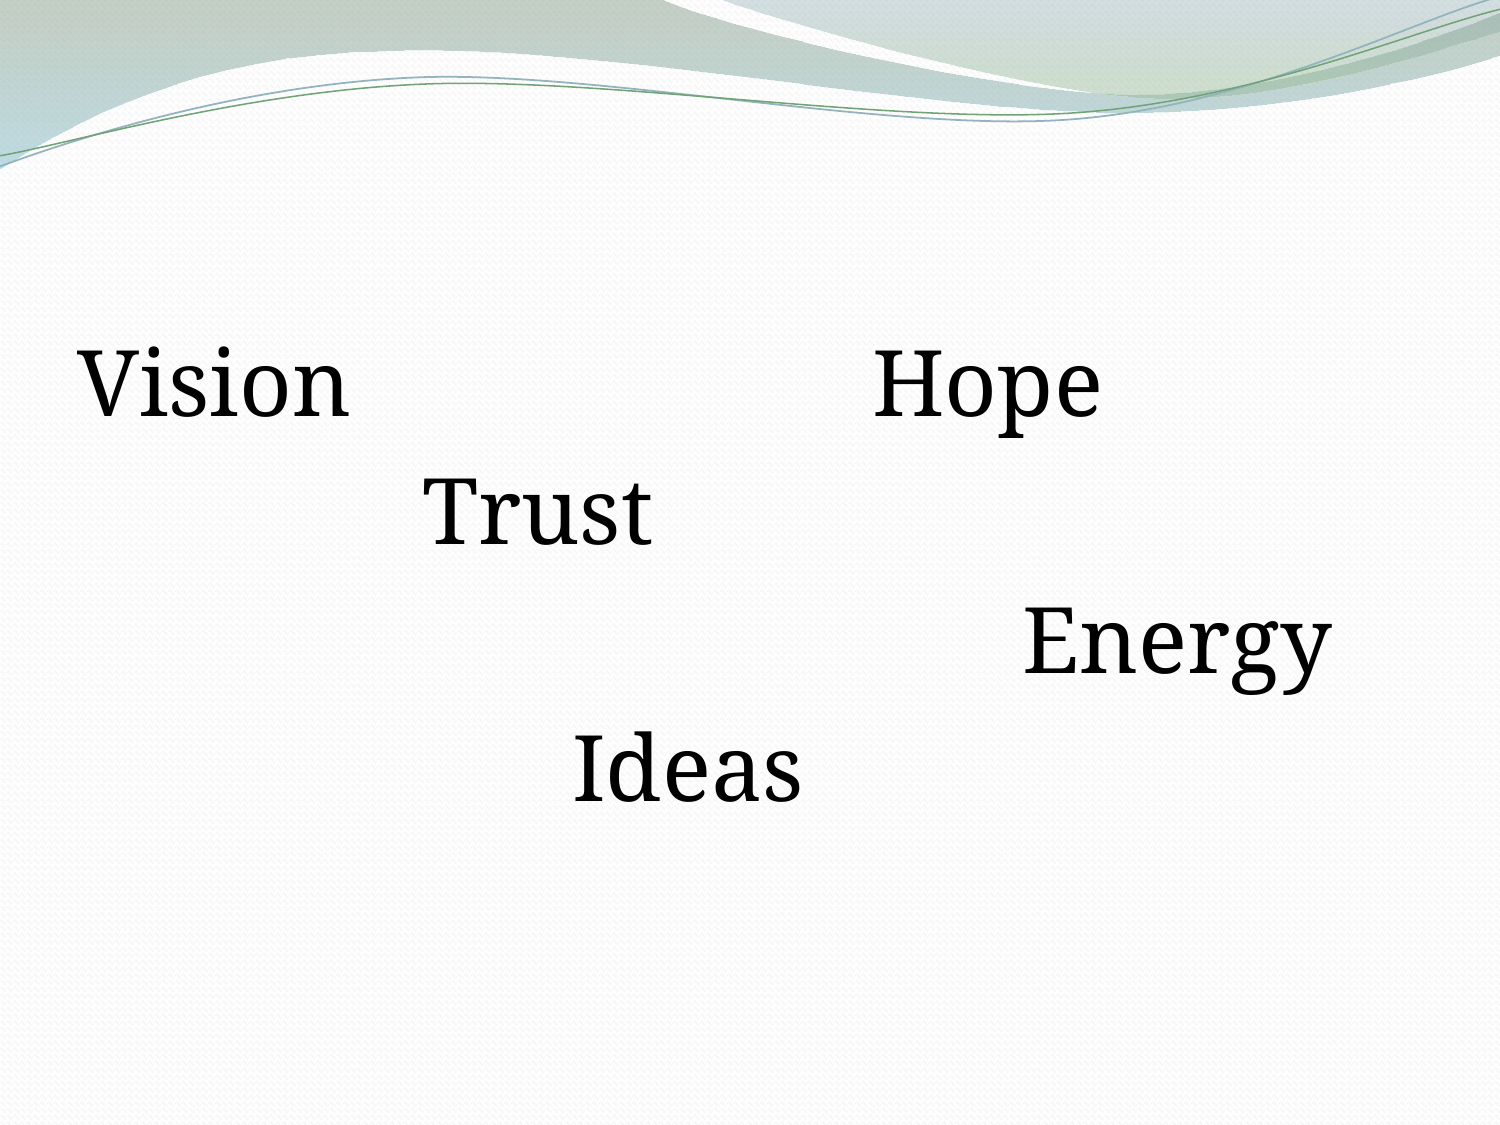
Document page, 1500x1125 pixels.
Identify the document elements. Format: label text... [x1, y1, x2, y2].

list Vision Hope Trust Energy Ideas [62, 262, 1413, 770]
